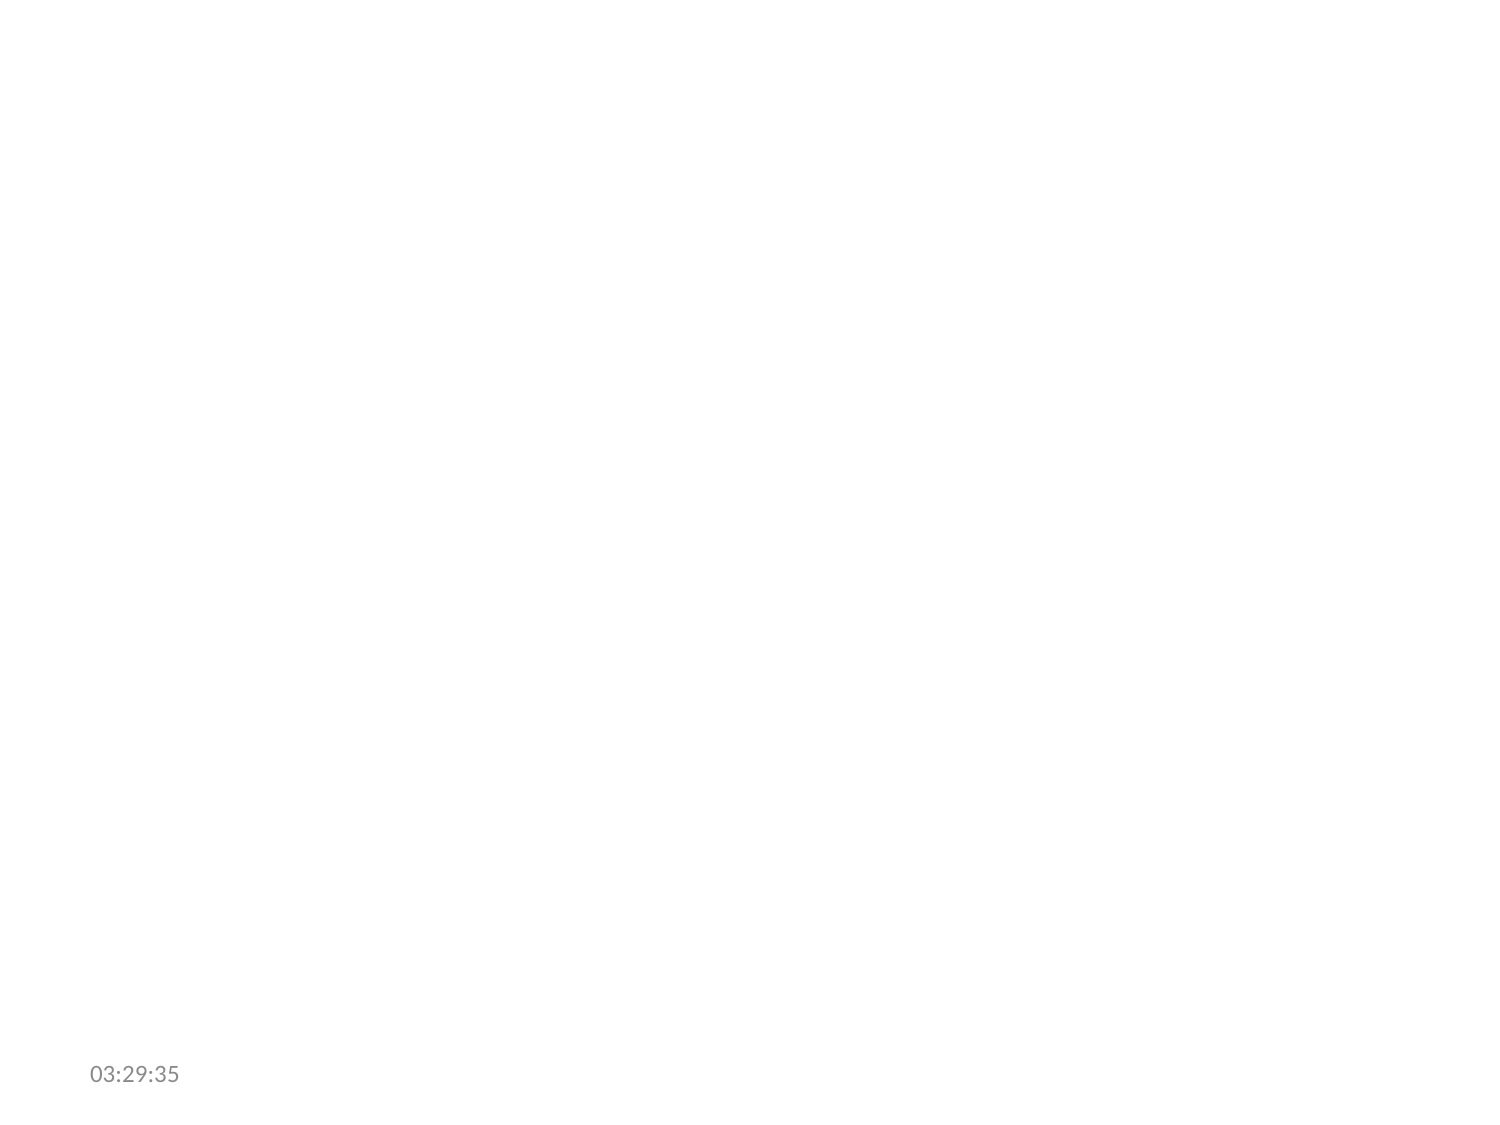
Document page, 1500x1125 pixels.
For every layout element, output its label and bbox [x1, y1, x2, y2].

slide_number [75, 1042, 425, 1103]
